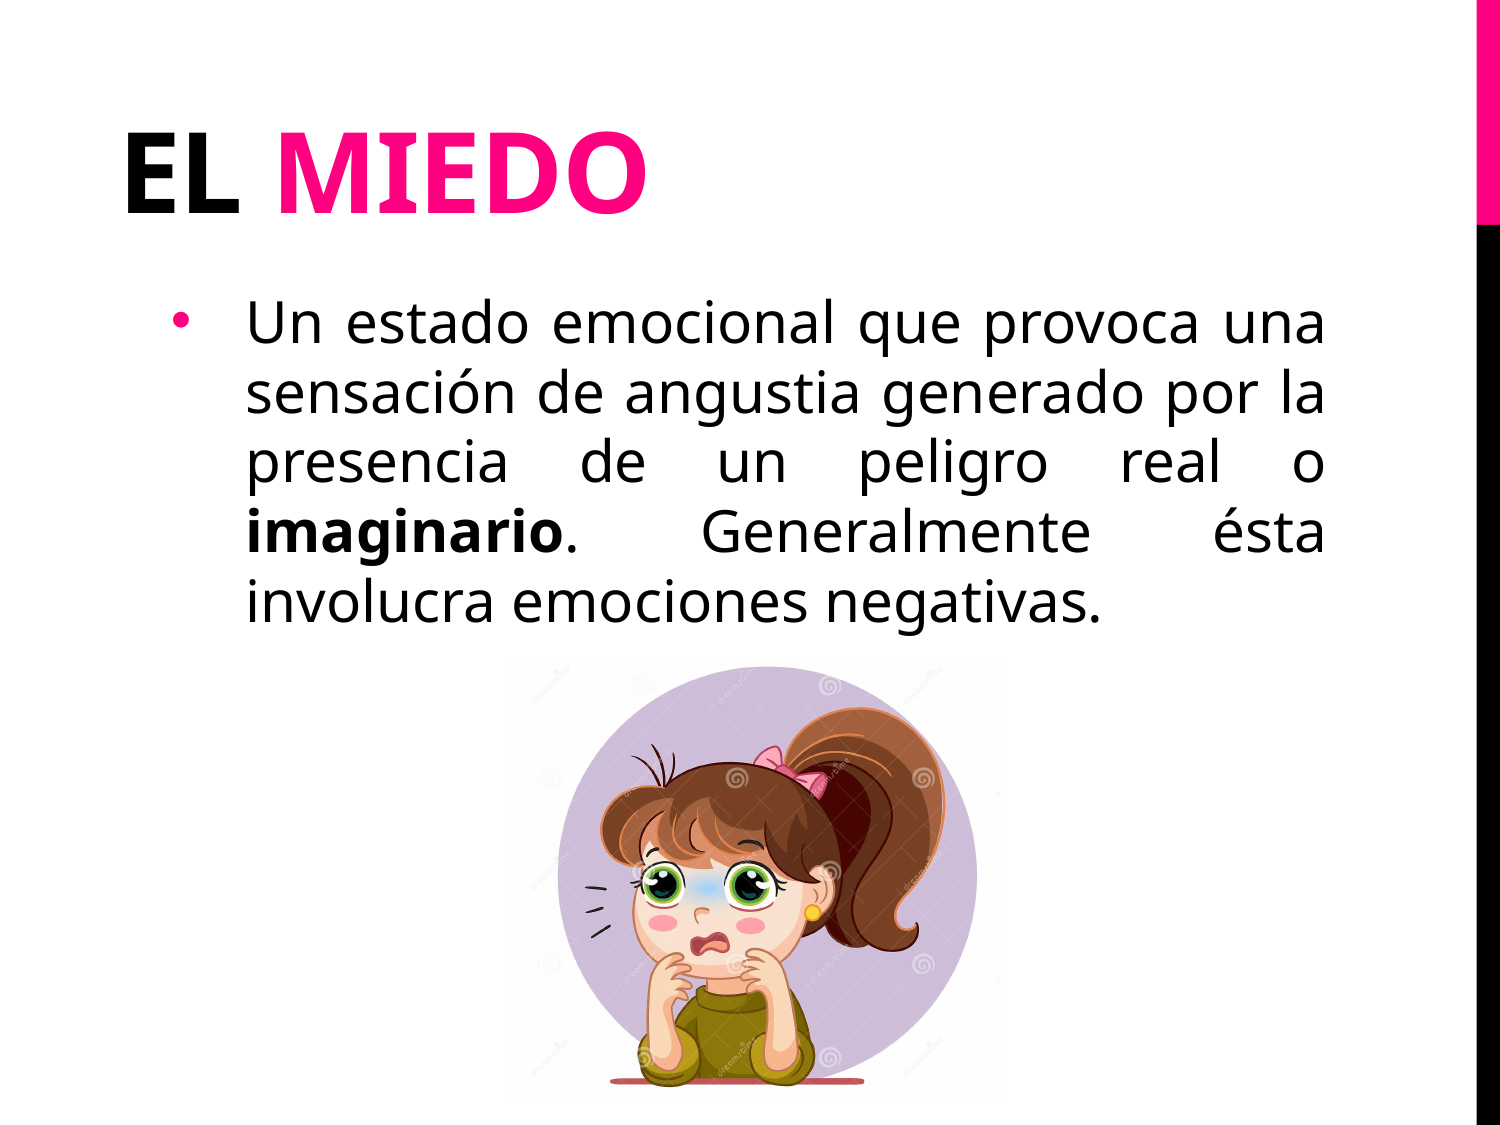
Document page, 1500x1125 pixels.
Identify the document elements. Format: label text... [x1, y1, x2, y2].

picture [504, 656, 1001, 1101]
title EL MIEDO [103, 26, 1397, 244]
list Un estado emocional que provoca una sensación de angustia generado por la presencia de un peligro real o imaginario. Generalmente ésta involucra emociones negativas. [155, 277, 1343, 821]
